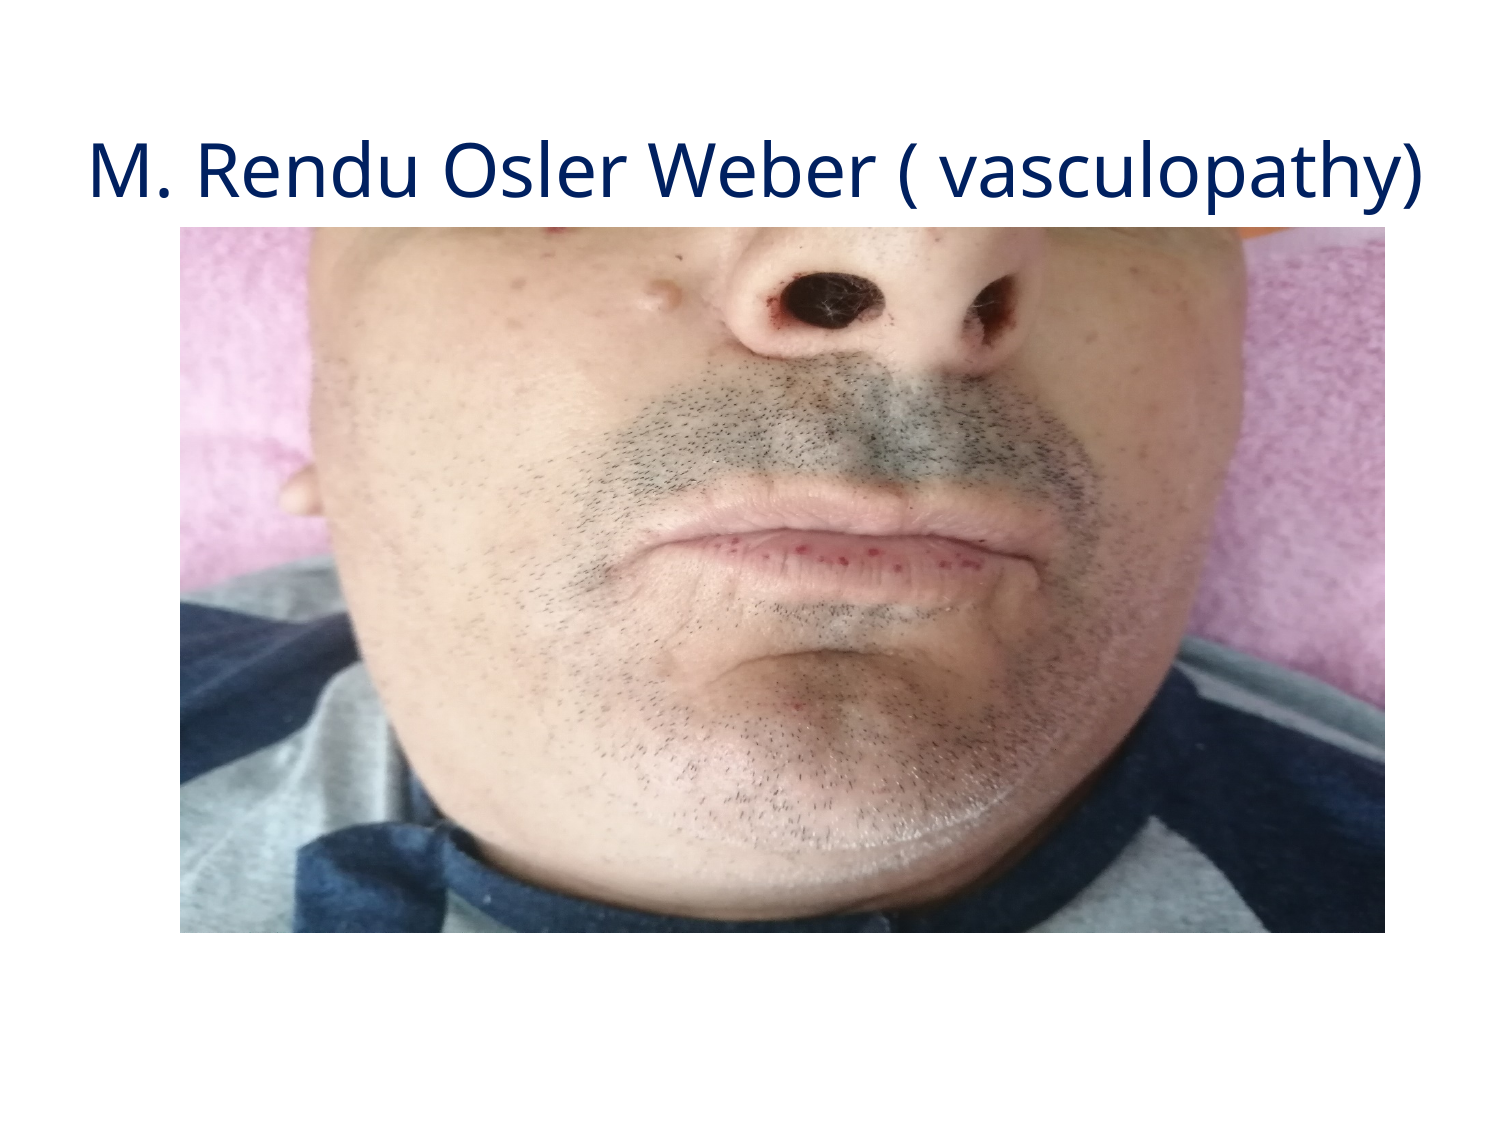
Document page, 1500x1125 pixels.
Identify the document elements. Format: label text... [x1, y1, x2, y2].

picture [180, 227, 1385, 933]
title M. Rendu Osler Weber ( vasculopathy) [60, 128, 1452, 317]
